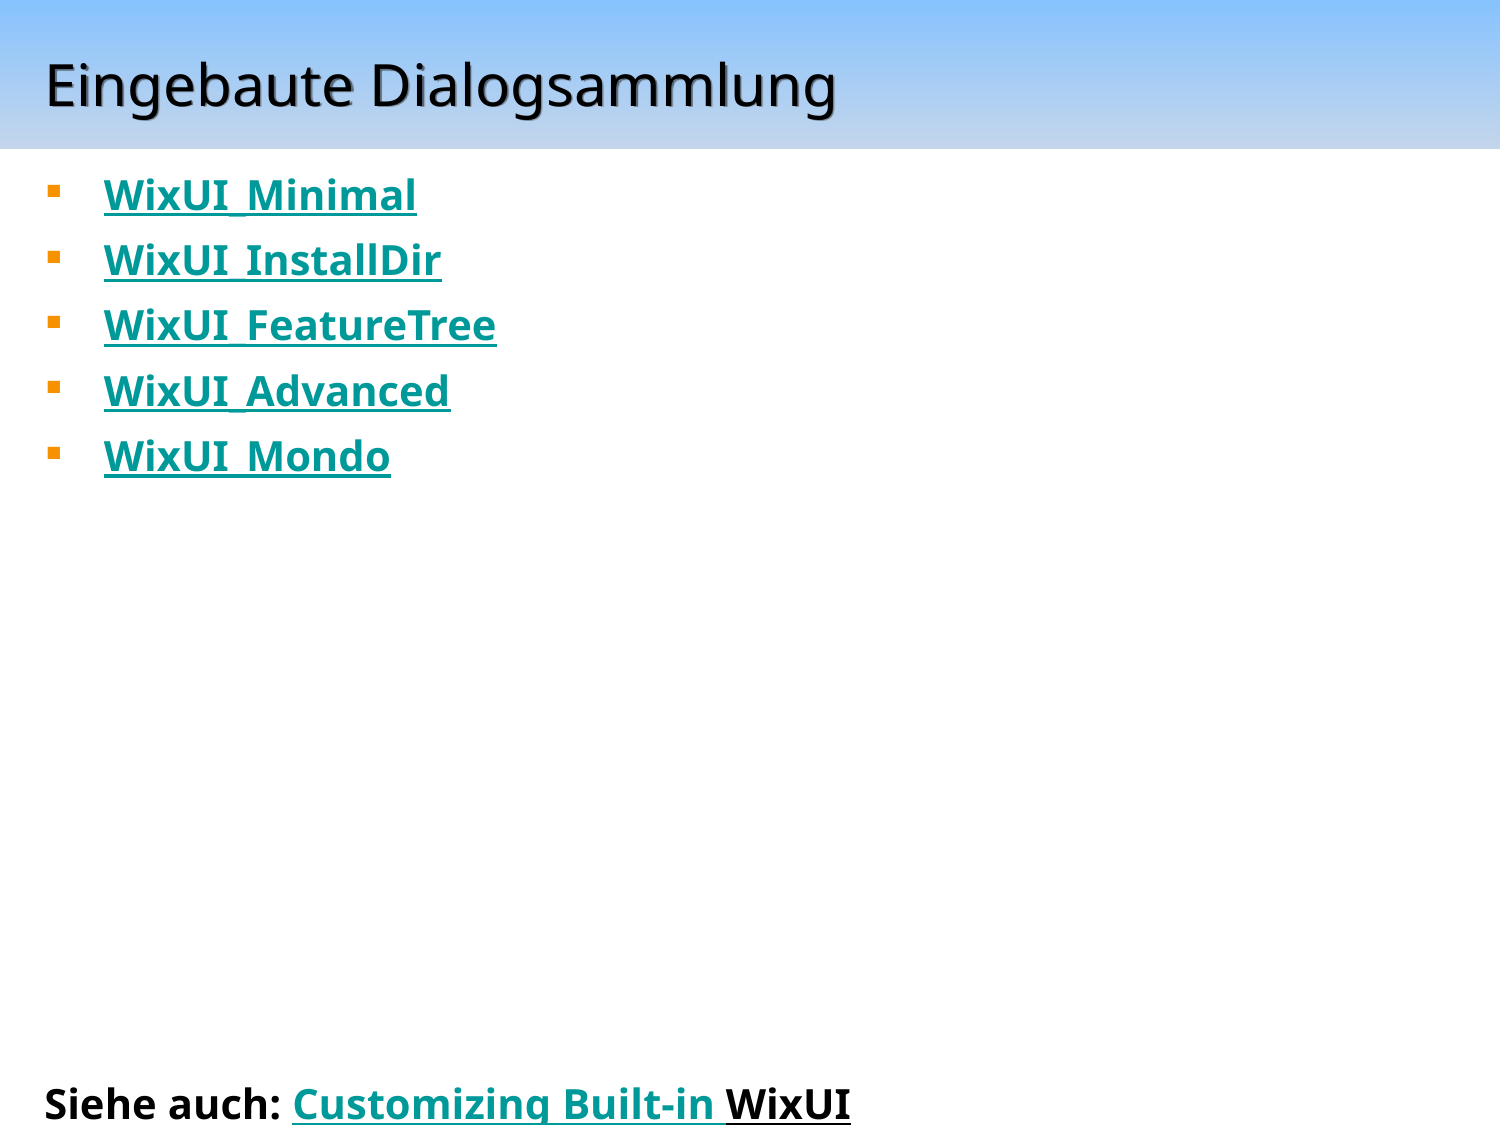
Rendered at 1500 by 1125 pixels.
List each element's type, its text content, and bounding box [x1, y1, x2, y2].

list WixUI_Minimal WixUI_InstallDir WixUI_FeatureTree WixUI_Advanced WixUI_Mondo Siehe auch: Customizing Built-in WixUI [29, 160, 1471, 1125]
title Eingebaute Dialogsammlung [29, 29, 1471, 138]
